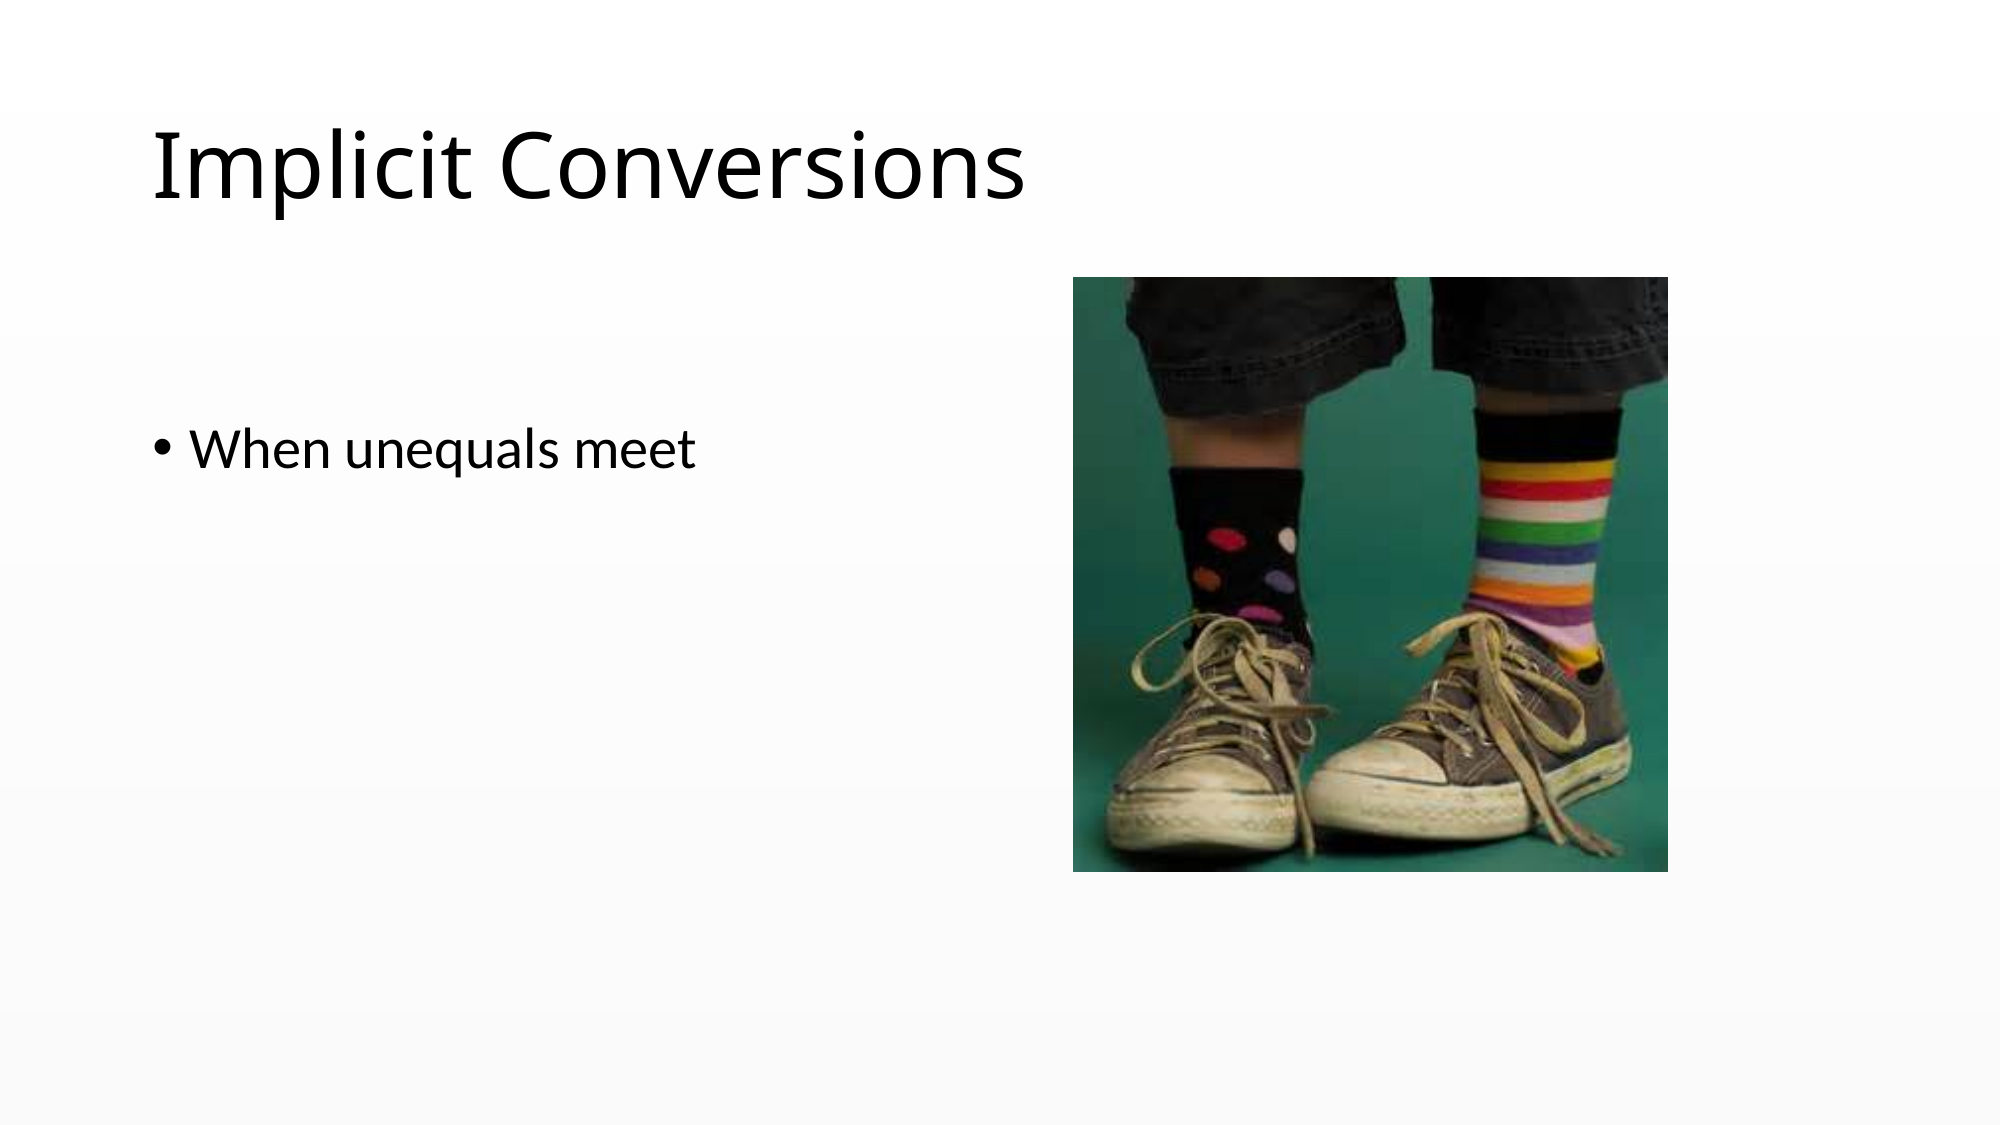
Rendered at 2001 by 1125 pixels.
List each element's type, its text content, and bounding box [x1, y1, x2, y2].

list When unequals meet [137, 411, 1863, 1125]
picture [1073, 277, 1668, 872]
title Implicit Conversions [137, 59, 1863, 278]
